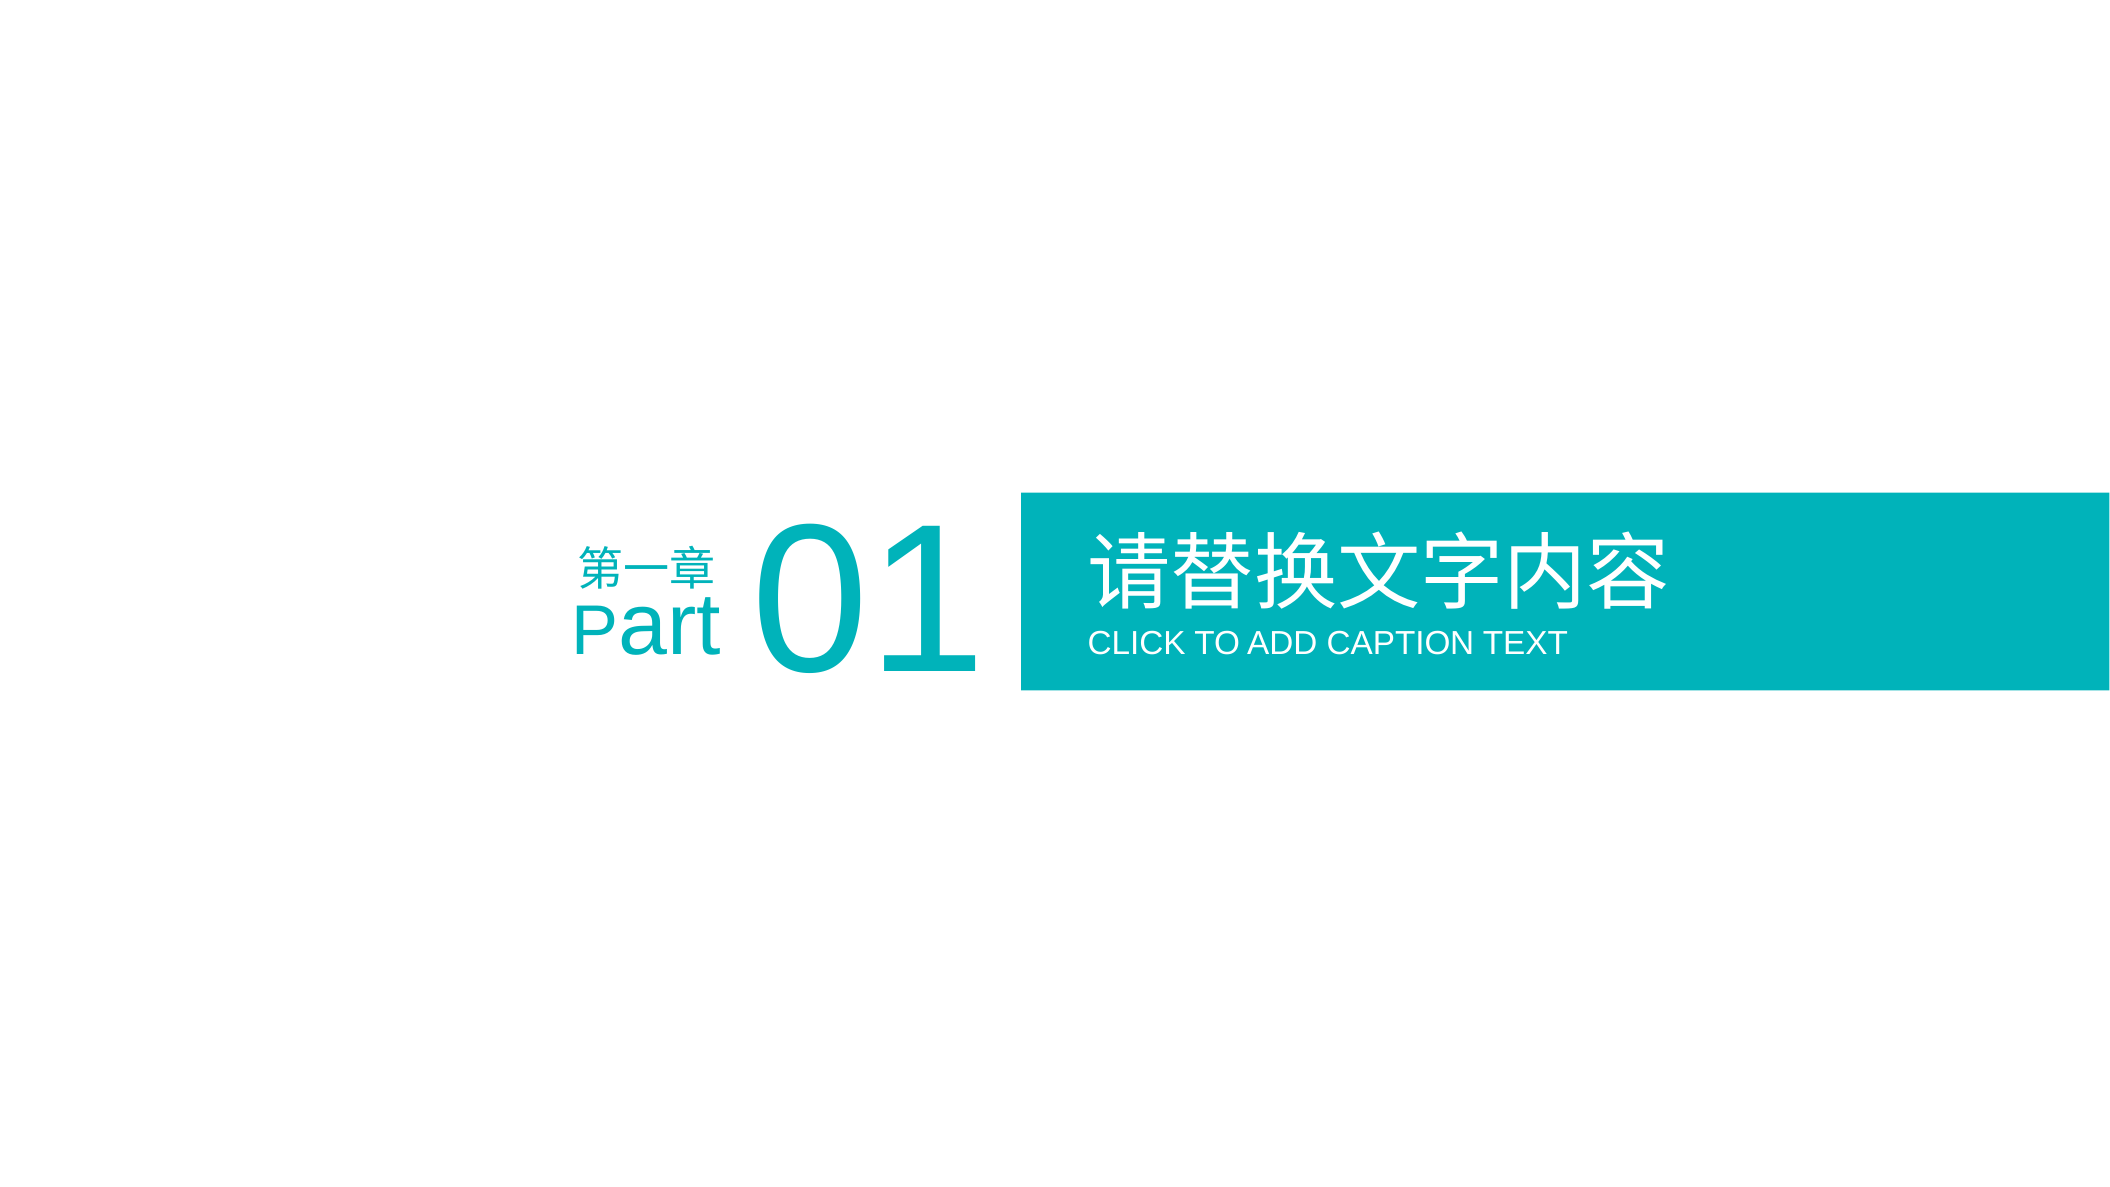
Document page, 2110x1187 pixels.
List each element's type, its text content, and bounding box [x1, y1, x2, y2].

text_box CLICK TO ADD CAPTION TEXT [1087, 625, 1787, 662]
text_box [1021, 492, 2110, 691]
text_box 请替换文字内容 [1087, 530, 1787, 621]
text_box 第一章 [577, 539, 716, 595]
text_box Part [571, 566, 722, 673]
text_box 01 [751, 460, 986, 714]
